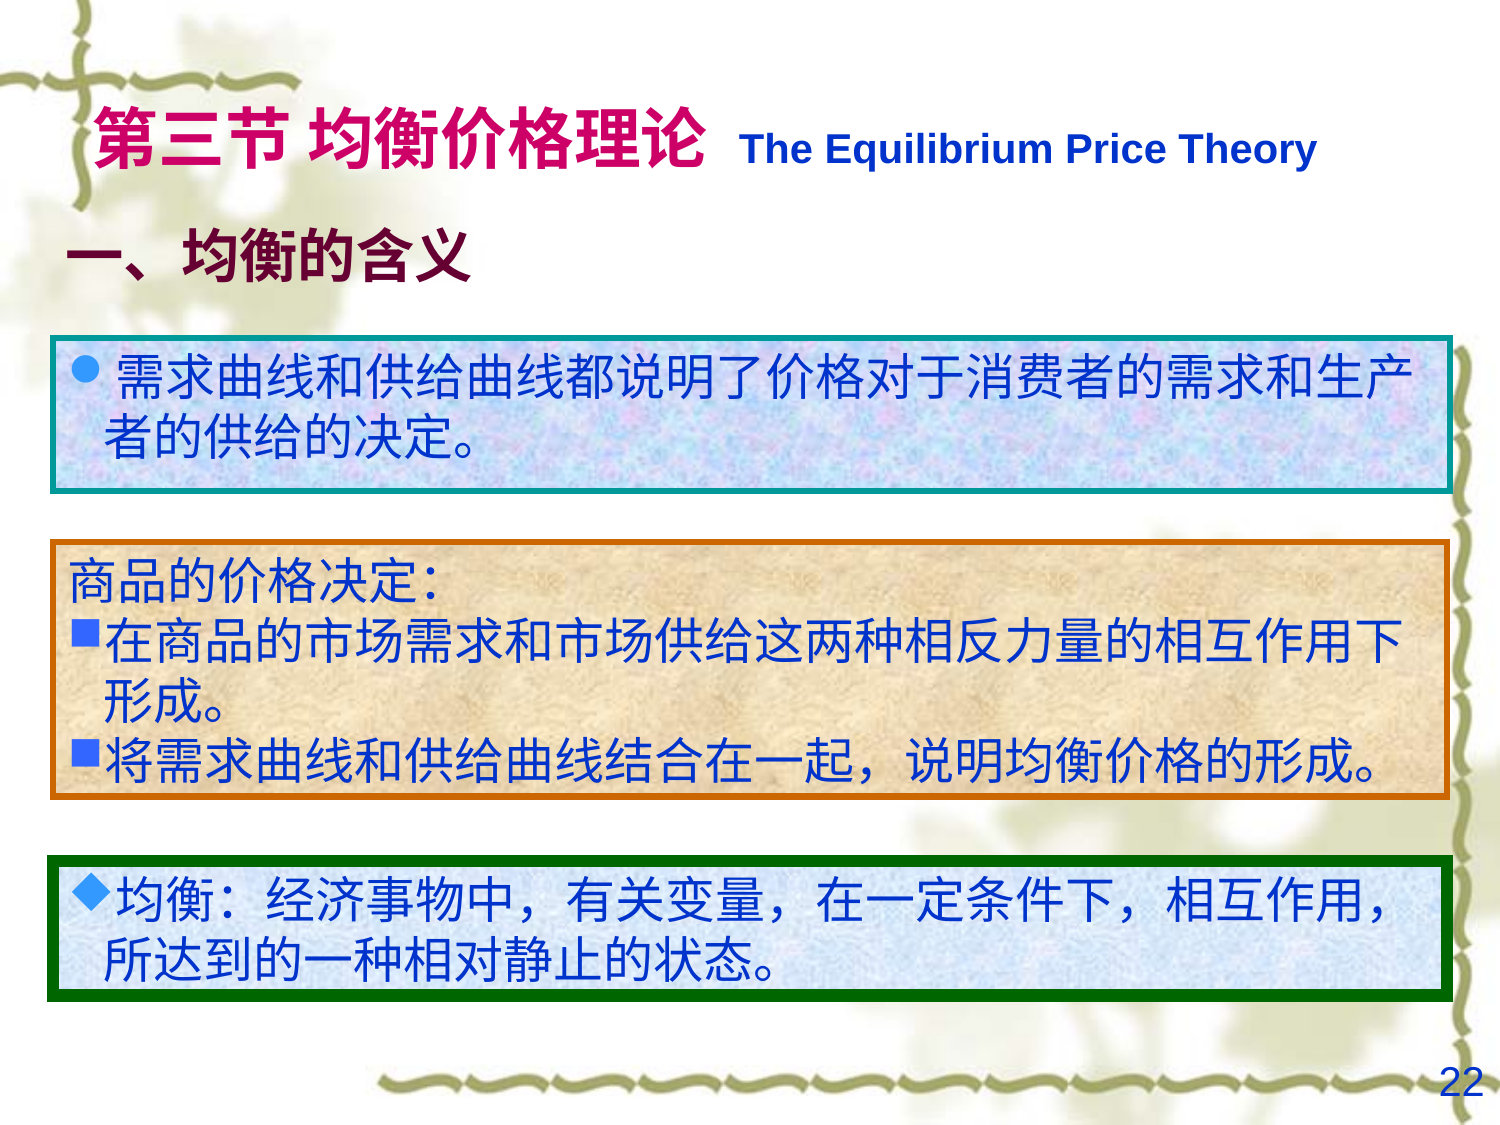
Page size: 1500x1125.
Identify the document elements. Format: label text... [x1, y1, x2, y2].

text_box 需求曲线和供给曲线都说明了价格对于消费者的需求和生产者的供给的决定。 [53, 338, 1450, 492]
text_box 均衡：经济事物中，有关变量，在一定条件下，相互作用，所达到的一种相对静止的状态。 [53, 861, 1447, 996]
picture [0, 0, 1500, 1125]
text_box 商品的价格决定： 在商品的市场需求和市场供给这两种相反力量的相互作用下形成。 将需求曲线和供给曲线结合在一起，说明均衡价格的形成。 [53, 541, 1447, 797]
list 一、均衡的含义 [50, 220, 1447, 315]
slide_number 22 [1080, 1046, 1500, 1125]
title 第三节 均衡价格理论 The Equilibrium Price Theory [76, 90, 1341, 185]
